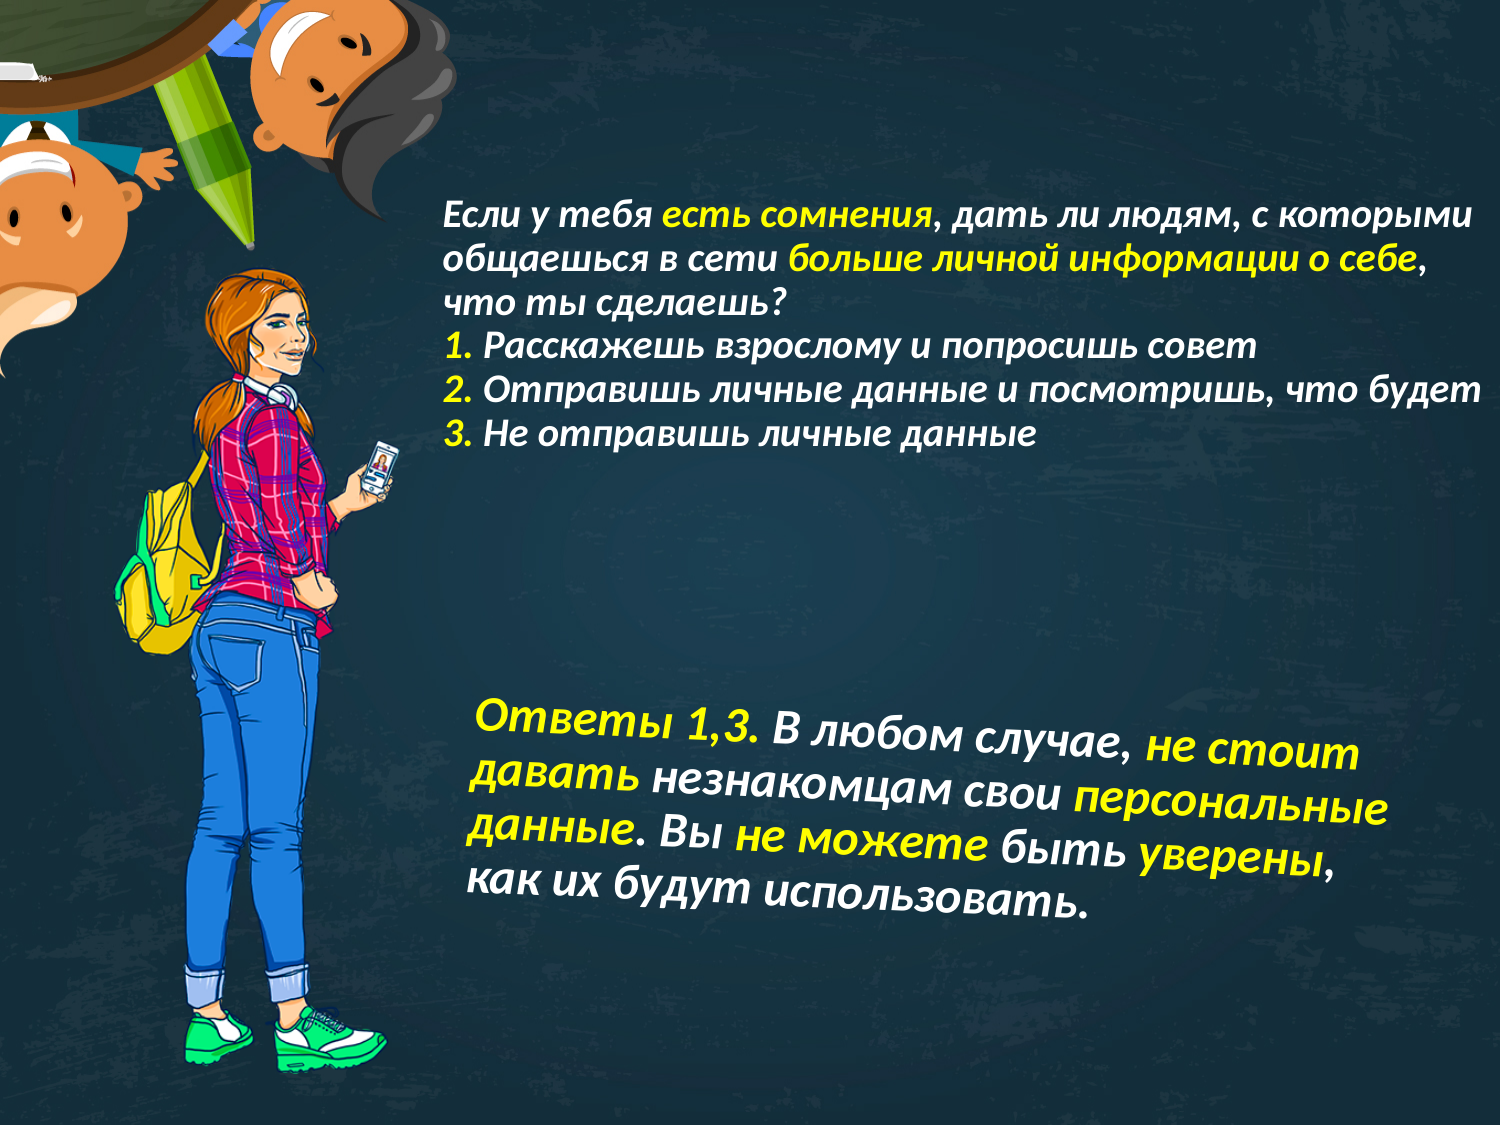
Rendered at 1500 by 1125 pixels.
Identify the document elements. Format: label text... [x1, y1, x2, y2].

list Ответы 1,3. В любом случае, не стоит давать незнакомцам свои персональные данные. Вы не можете быть уверены, как их будут использовать. [417, 677, 1423, 1031]
title Если у тебя есть сомнения, дать ли людям, с которыми общаешься в сети больше личной информации о себе, что ты сделаешь? 1. Расскажешь взрослому и попросишь совет 2. Отправишь личные данные и посмотришь, что будет 3. Не отправишь личные данные [427, 176, 1500, 523]
picture [0, 0, 1500, 1125]
